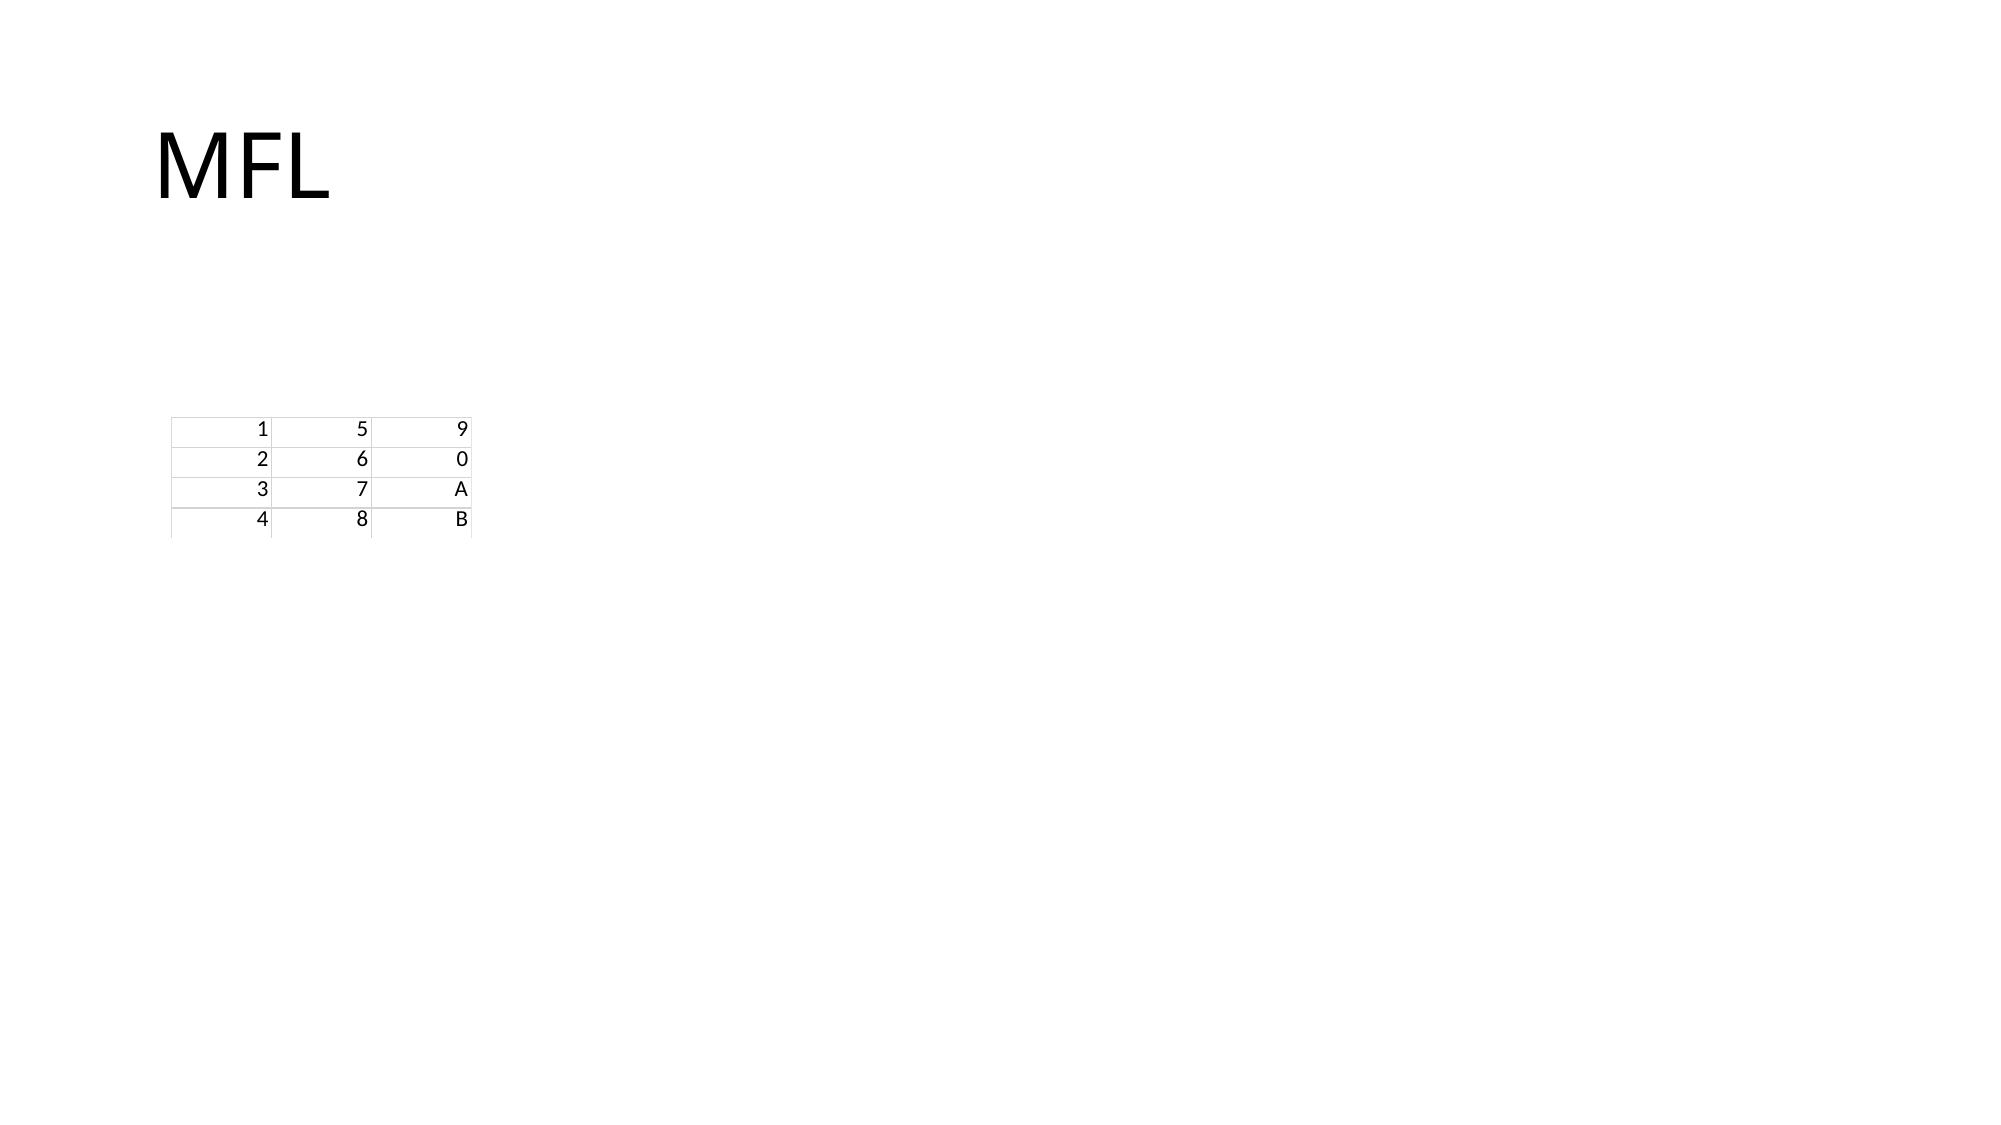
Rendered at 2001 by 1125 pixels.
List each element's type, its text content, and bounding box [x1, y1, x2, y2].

title MFL [137, 59, 1863, 278]
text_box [171, 416, 473, 539]
